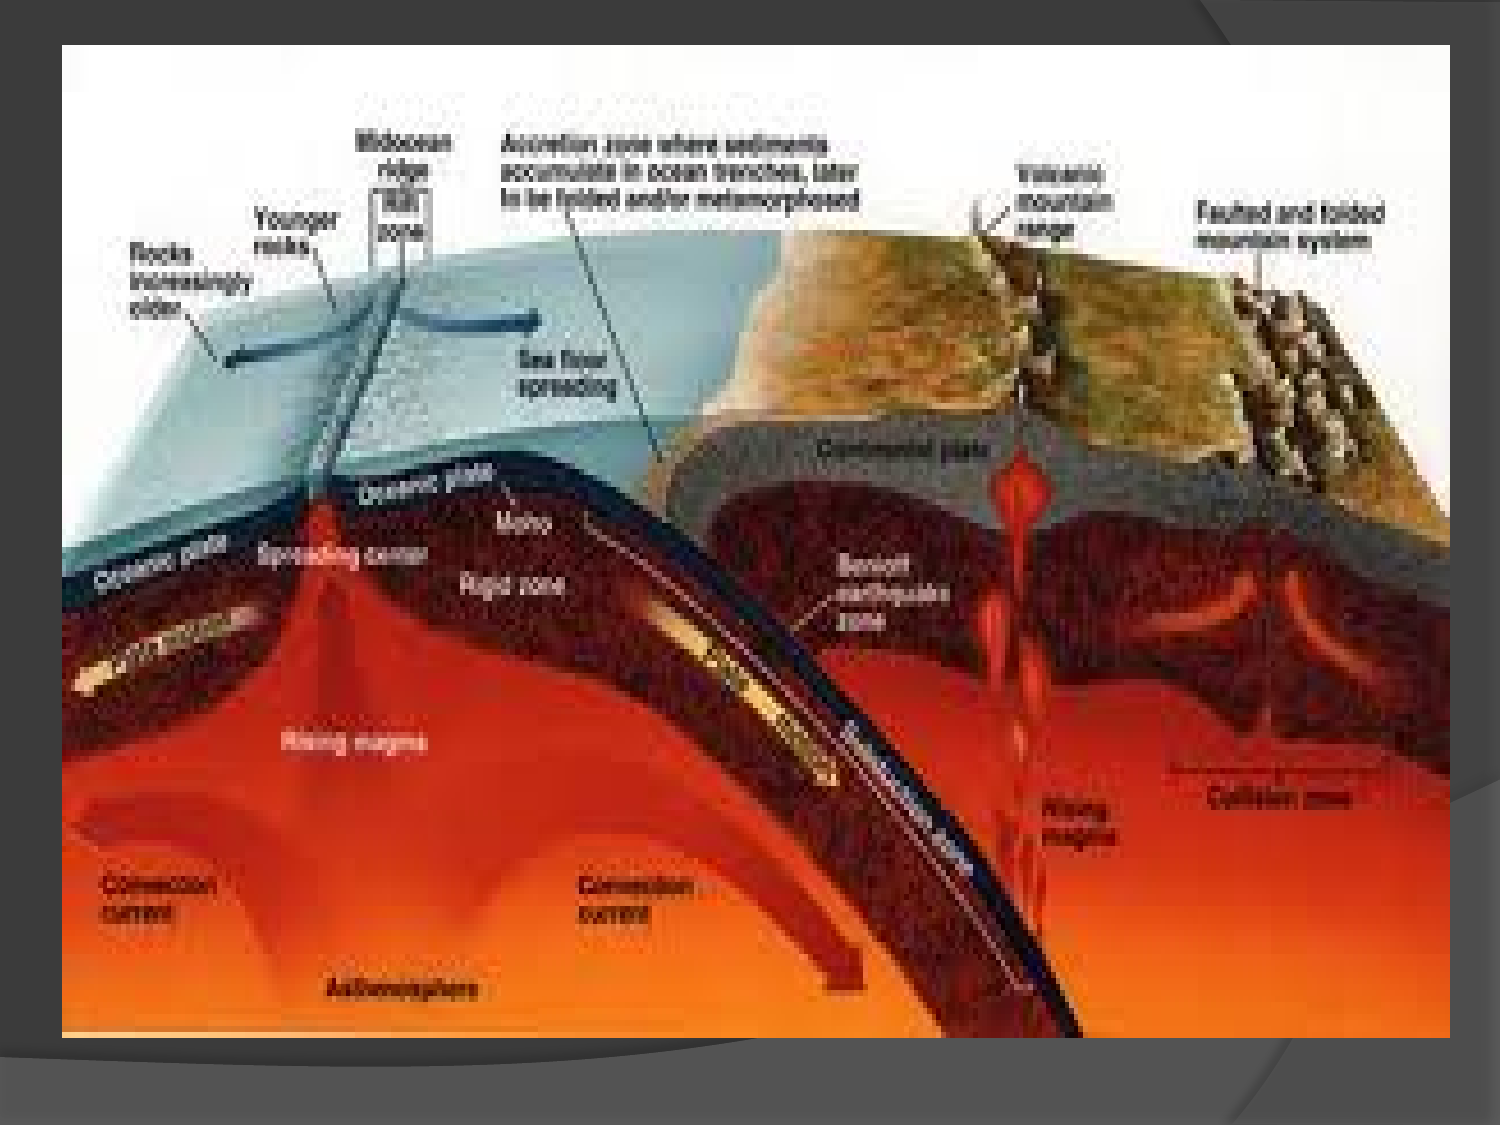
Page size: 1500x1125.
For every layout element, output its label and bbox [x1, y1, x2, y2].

list [62, 45, 1451, 1038]
